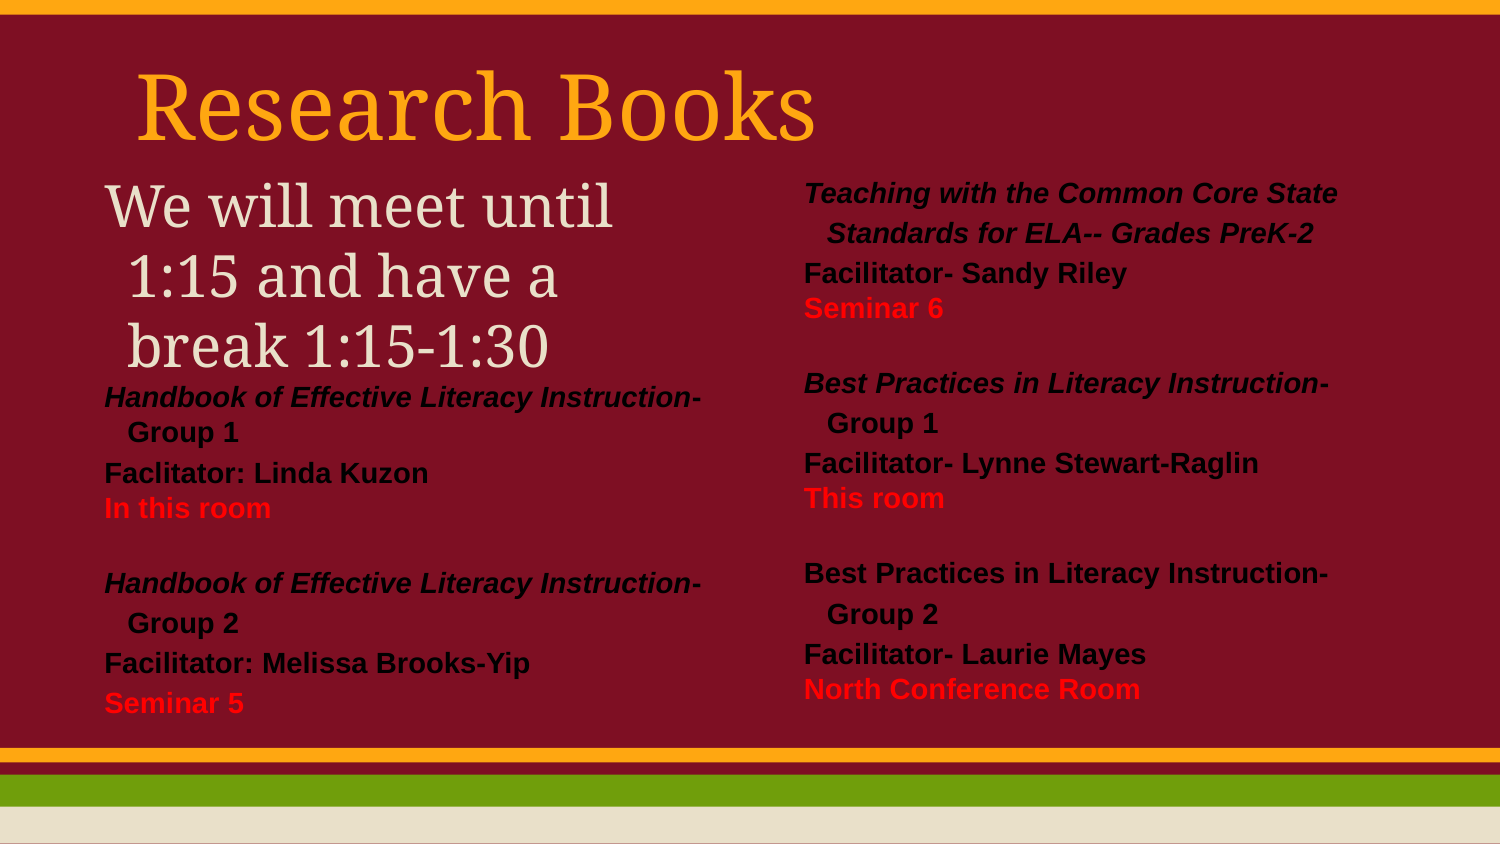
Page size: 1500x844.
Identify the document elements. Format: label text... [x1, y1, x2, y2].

list We will meet until 1:15 and have a break 1:15-1:30 Handbook of Effective Literacy Instruction- Group 1 Faclitator: Linda Kuzon In this room Handbook of Effective Literacy Instruction- Group 2 Facilitator: Melissa Brooks-Yip Seminar 5 [55, 153, 719, 690]
list Teaching with the Common Core State Standards for ELA-- Grades PreK-2 Facilitator- Sandy Riley Seminar 6 Best Practices in Literacy Instruction- Group 1 Facilitator- Lynne Stewart-Raglin This room Best Practices in Literacy Instruction- Group 2 Facilitator- Laurie Mayes North Conference Room [755, 153, 1418, 747]
title Research Books [75, 33, 1425, 175]
